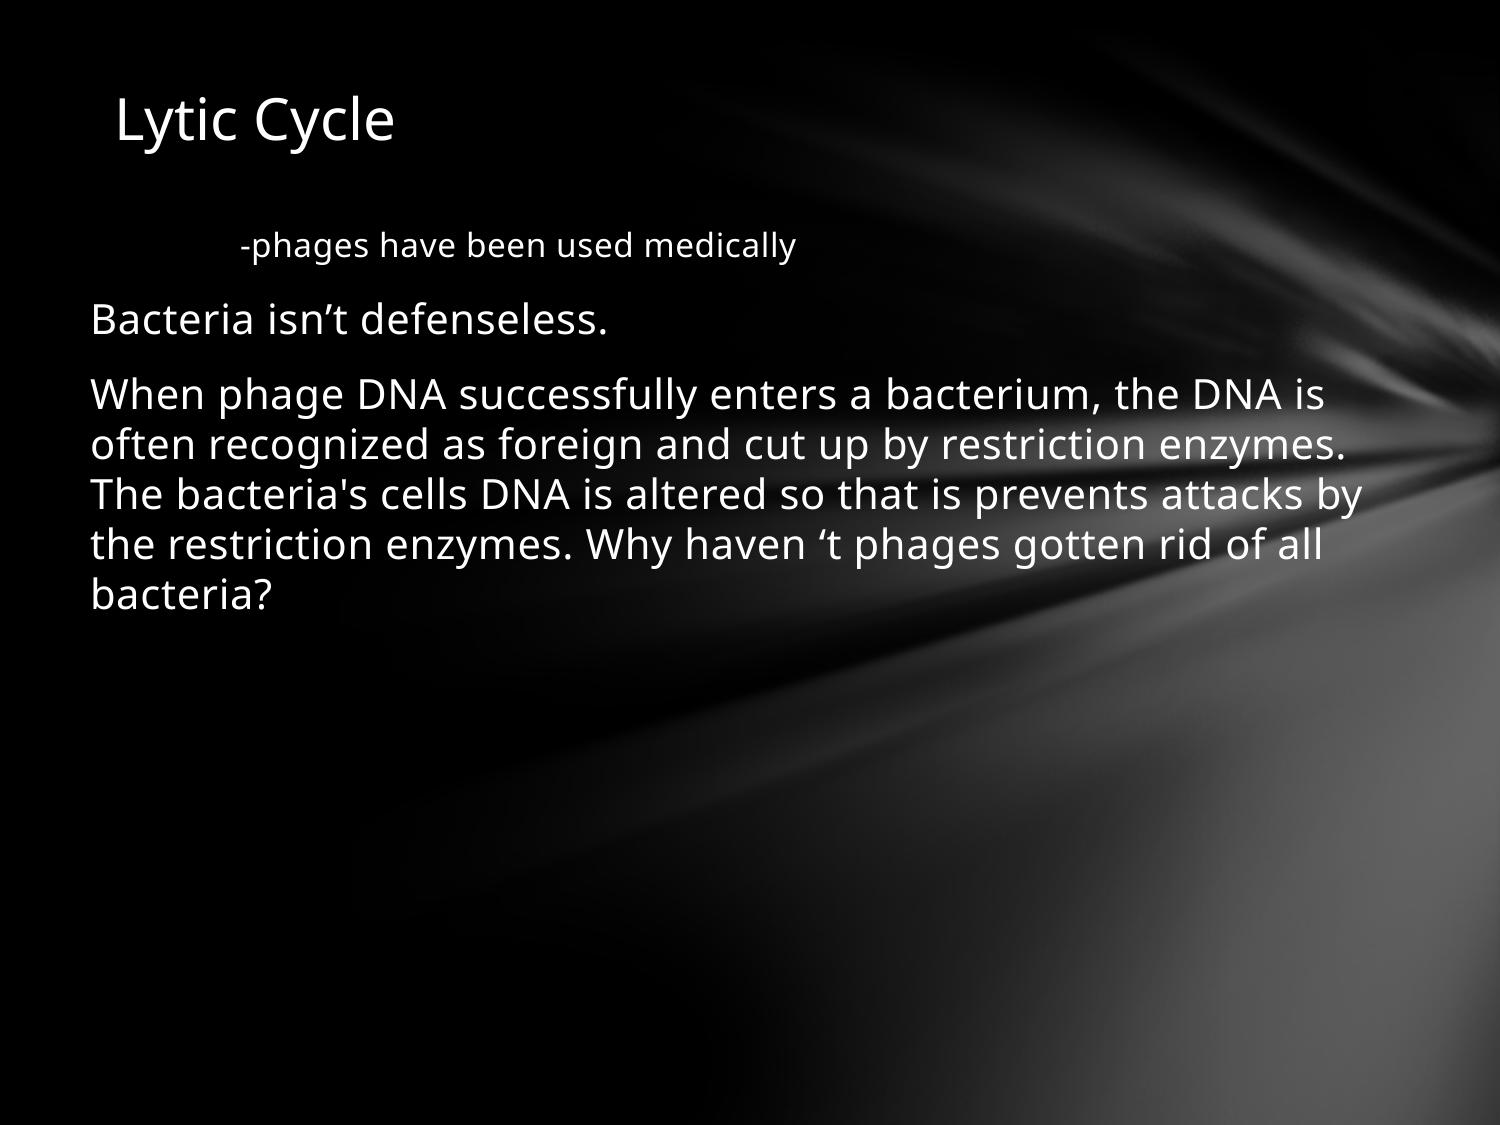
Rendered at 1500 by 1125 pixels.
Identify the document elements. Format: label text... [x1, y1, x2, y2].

list -phages have been used medically Bacteria isn’t defenseless. When phage DNA successfully enters a bacterium, the DNA is often recognized as foreign and cut up by restriction enzymes. The bacteria's cells DNA is altered so that is prevents attacks by the restriction enzymes. Why haven ‘t phages gotten rid of all bacteria? [75, 200, 1425, 943]
text_box Lytic Cycle [99, 75, 1138, 160]
